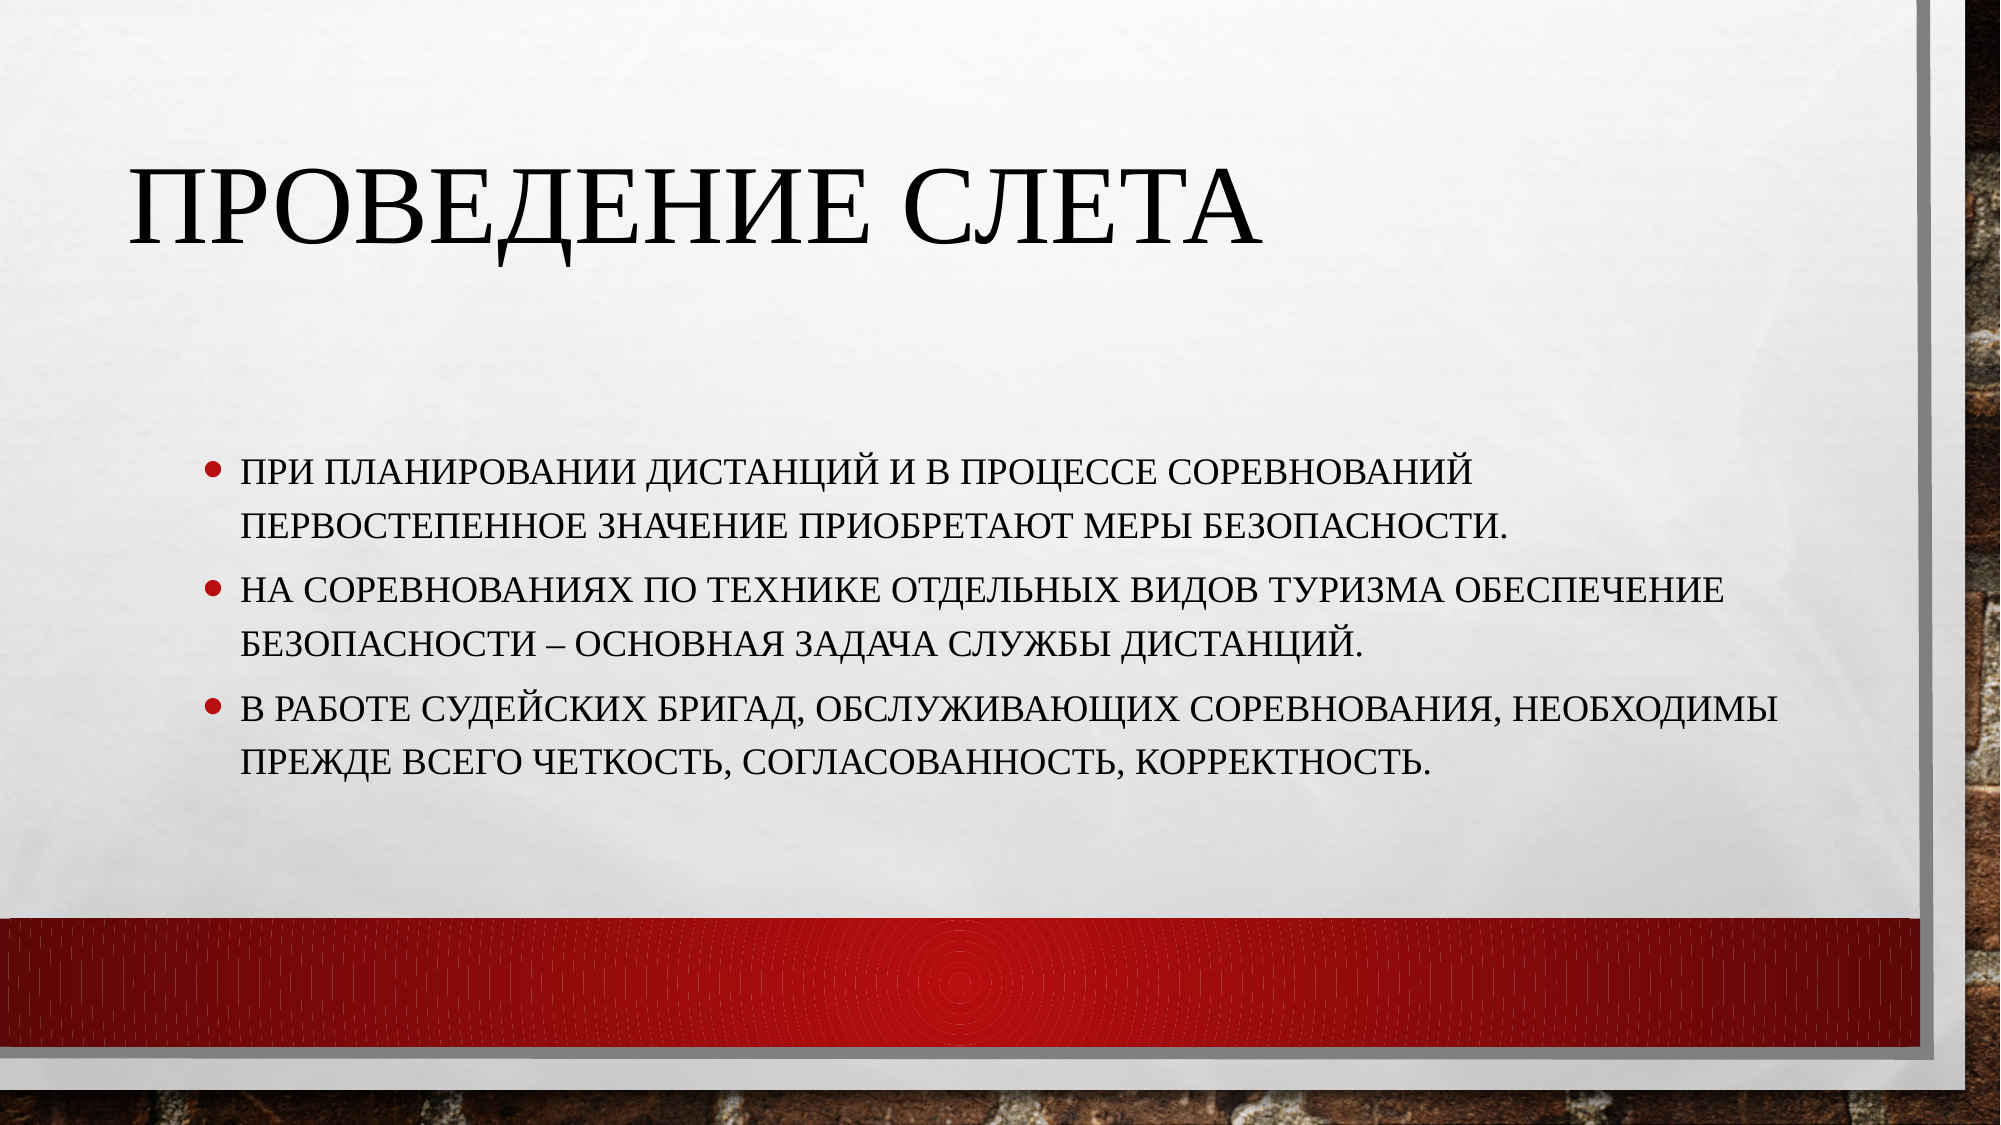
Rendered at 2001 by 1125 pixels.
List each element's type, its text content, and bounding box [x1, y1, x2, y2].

list При планировании дистанций и в процессе соревнований первостепенное значение приобретают меры безопасности. На соревнованиях по технике отдельных видов туризма обеспечение безопасности – основная задача службы дистанций. В работе судейских бригад, обслуживающих соревнования, необходимы прежде всего четкость, согласованность, корректность. [112, 338, 1818, 882]
picture [0, 0, 2000, 1125]
title Проведение слета [112, 112, 1818, 302]
